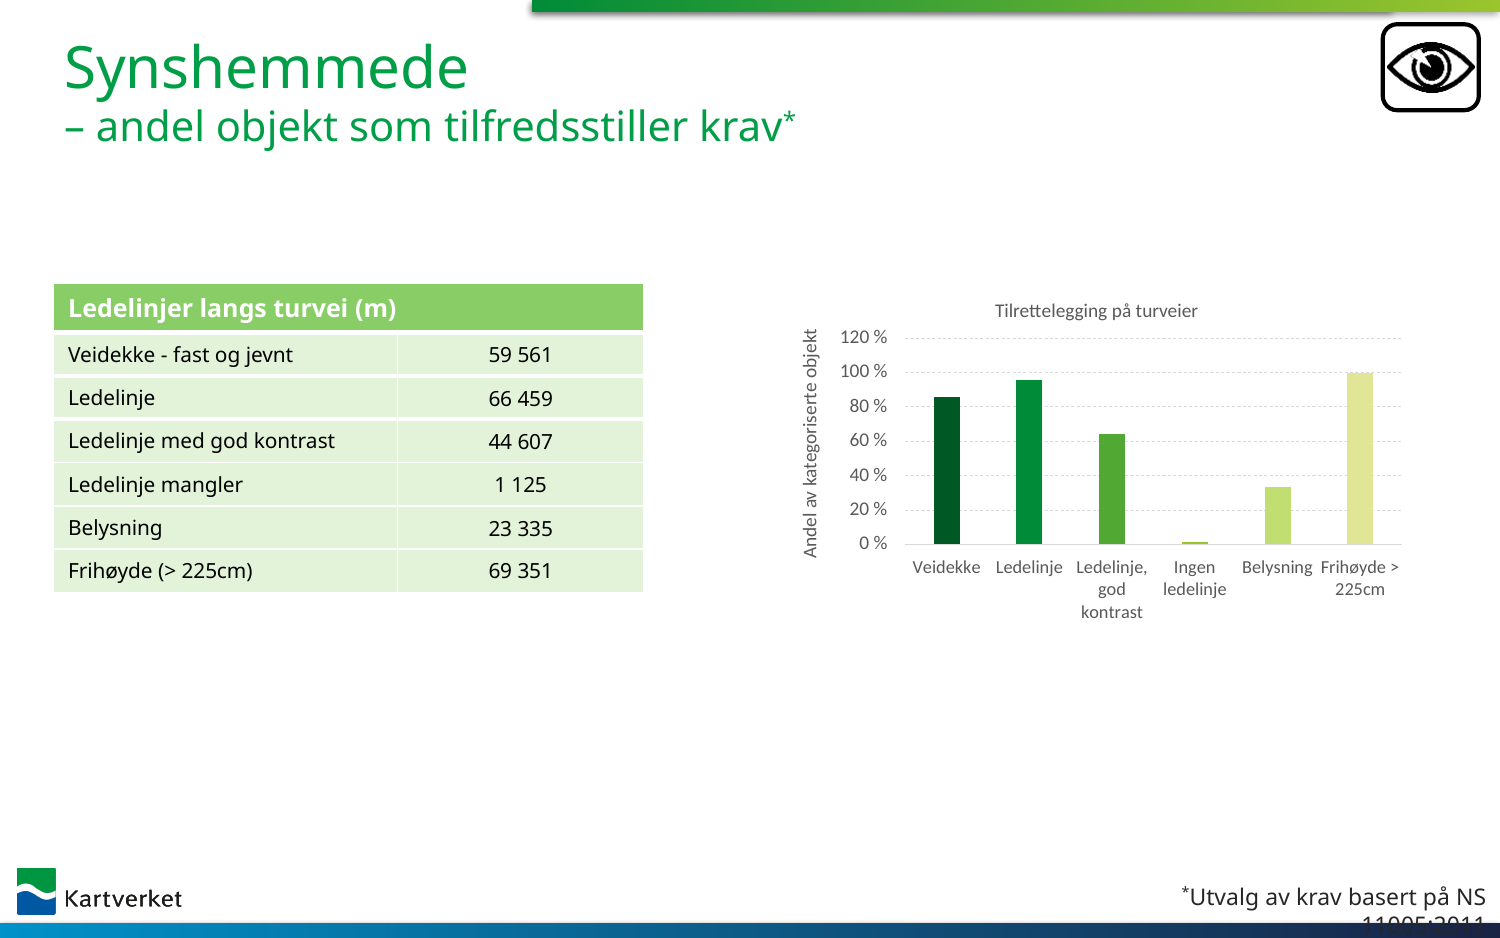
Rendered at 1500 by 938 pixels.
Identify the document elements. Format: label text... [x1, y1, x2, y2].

table_cell Frihøyde (> 225cm) [54, 550, 397, 592]
text_box Synshemmede – andel objekt som tilfredsstiller krav* [49, 24, 1431, 158]
table_cell Ledelinje med god kontrast [54, 421, 397, 462]
table_cell 23 335 [398, 507, 643, 548]
table_cell 69 351 [398, 550, 643, 592]
table_cell 44 607 [398, 421, 643, 462]
text_box *Utvalg av krav basert på NS 11005:2011 [1068, 873, 1500, 938]
table_cell 59 561 [398, 335, 643, 374]
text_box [1382, 24, 1480, 111]
table_cell 66 459 [398, 378, 643, 417]
picture [791, 291, 1402, 630]
table_cell Ledelinje mangler [54, 463, 397, 505]
table_cell Veidekke - fast og jevnt [54, 335, 397, 374]
table_cell Ledelinje [54, 378, 397, 417]
table_cell 1 125 [398, 463, 643, 505]
table_cell Belysning [54, 507, 397, 548]
table_header Ledelinjer langs turvei (m) [54, 284, 643, 330]
